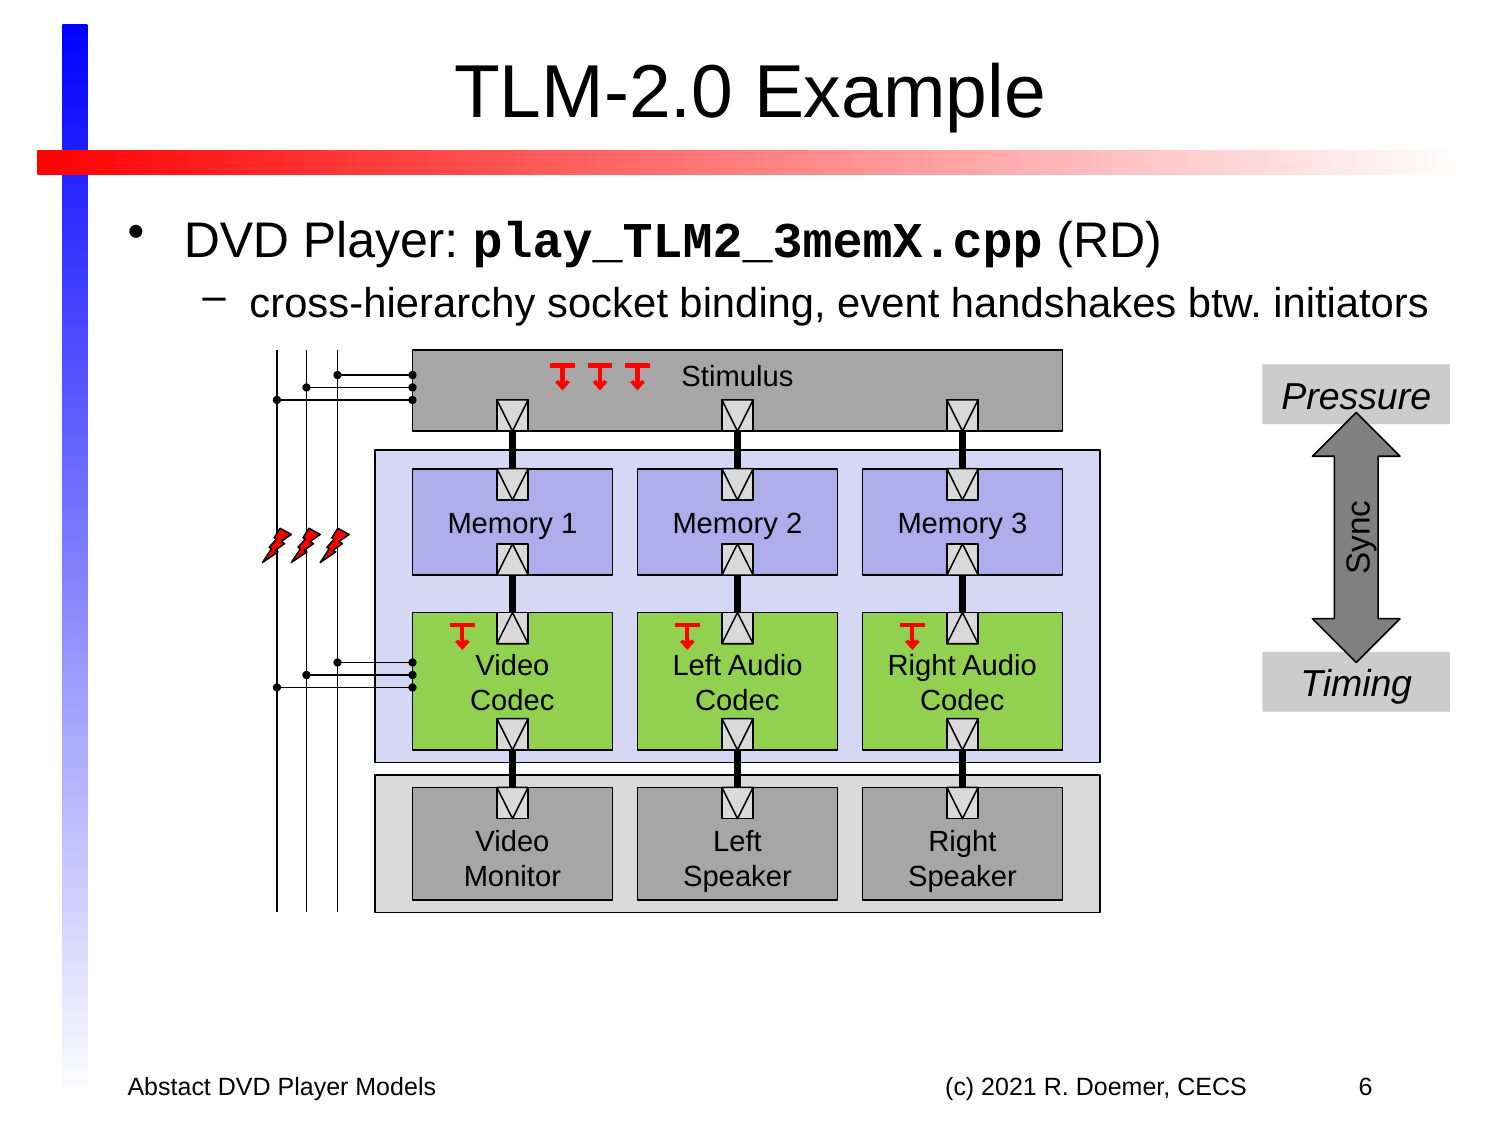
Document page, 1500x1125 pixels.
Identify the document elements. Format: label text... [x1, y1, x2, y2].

text_box Timing [338, 676, 406, 687]
footer (c) 2021 R. Doemer, CECS [774, 1062, 1263, 1100]
text_box Video Monitor [412, 787, 613, 900]
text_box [721, 612, 754, 644]
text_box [587, 365, 613, 391]
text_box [721, 718, 754, 751]
text_box Pressure [1262, 364, 1450, 425]
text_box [946, 543, 979, 576]
text_box Timing [1262, 651, 1450, 712]
text_box Timing [307, 388, 337, 399]
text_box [946, 787, 979, 819]
text_box Right Speaker [862, 787, 1063, 900]
list DVD Player: play_TLM2_3memX.cpp (RD) cross-hierarchy socket binding, event handshakes btw. initiators [112, 200, 1450, 1025]
text_box [341, 530, 350, 541]
text_box Timing [278, 401, 306, 412]
text_box Stimulus [412, 349, 1063, 432]
title TLM-2.0 Example [112, 24, 1388, 150]
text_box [496, 612, 529, 644]
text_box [721, 787, 754, 819]
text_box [946, 468, 979, 501]
text_box Timing [338, 388, 406, 399]
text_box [721, 468, 754, 501]
text_box Right Audio Codec [862, 612, 1063, 750]
text_box Timing [338, 377, 406, 387]
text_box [946, 399, 979, 432]
text_box Memory 1 [412, 468, 613, 575]
text_box Timing [338, 688, 407, 699]
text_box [449, 624, 476, 651]
text_box Timing [338, 401, 407, 412]
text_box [496, 718, 529, 751]
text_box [549, 365, 576, 391]
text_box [674, 624, 701, 651]
text_box Sync [1312, 412, 1400, 663]
text_box Timing [278, 688, 306, 699]
text_box Timing [307, 676, 337, 687]
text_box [946, 612, 979, 644]
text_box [721, 543, 754, 576]
text_box [262, 544, 272, 563]
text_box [624, 365, 651, 391]
text_box [291, 542, 302, 563]
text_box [899, 624, 926, 651]
text_box Video Codec [412, 612, 613, 750]
text_box Memory 3 [862, 468, 1063, 575]
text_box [496, 787, 529, 819]
slide_number 6 [1287, 1062, 1388, 1100]
text_box [310, 528, 321, 547]
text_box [721, 399, 754, 432]
text_box Timing [307, 688, 337, 699]
text_box Left Audio Codec [637, 612, 838, 750]
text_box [946, 718, 979, 751]
text_box Timing [307, 401, 337, 412]
text_box Timing [338, 664, 406, 674]
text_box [496, 468, 529, 501]
text_box [282, 529, 292, 541]
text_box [496, 543, 529, 576]
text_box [496, 399, 529, 432]
slide_number Abstact DVD Player Models [112, 1062, 774, 1100]
text_box Left Speaker [637, 787, 838, 900]
text_box [320, 540, 333, 563]
text_box Memory 2 [637, 468, 838, 575]
